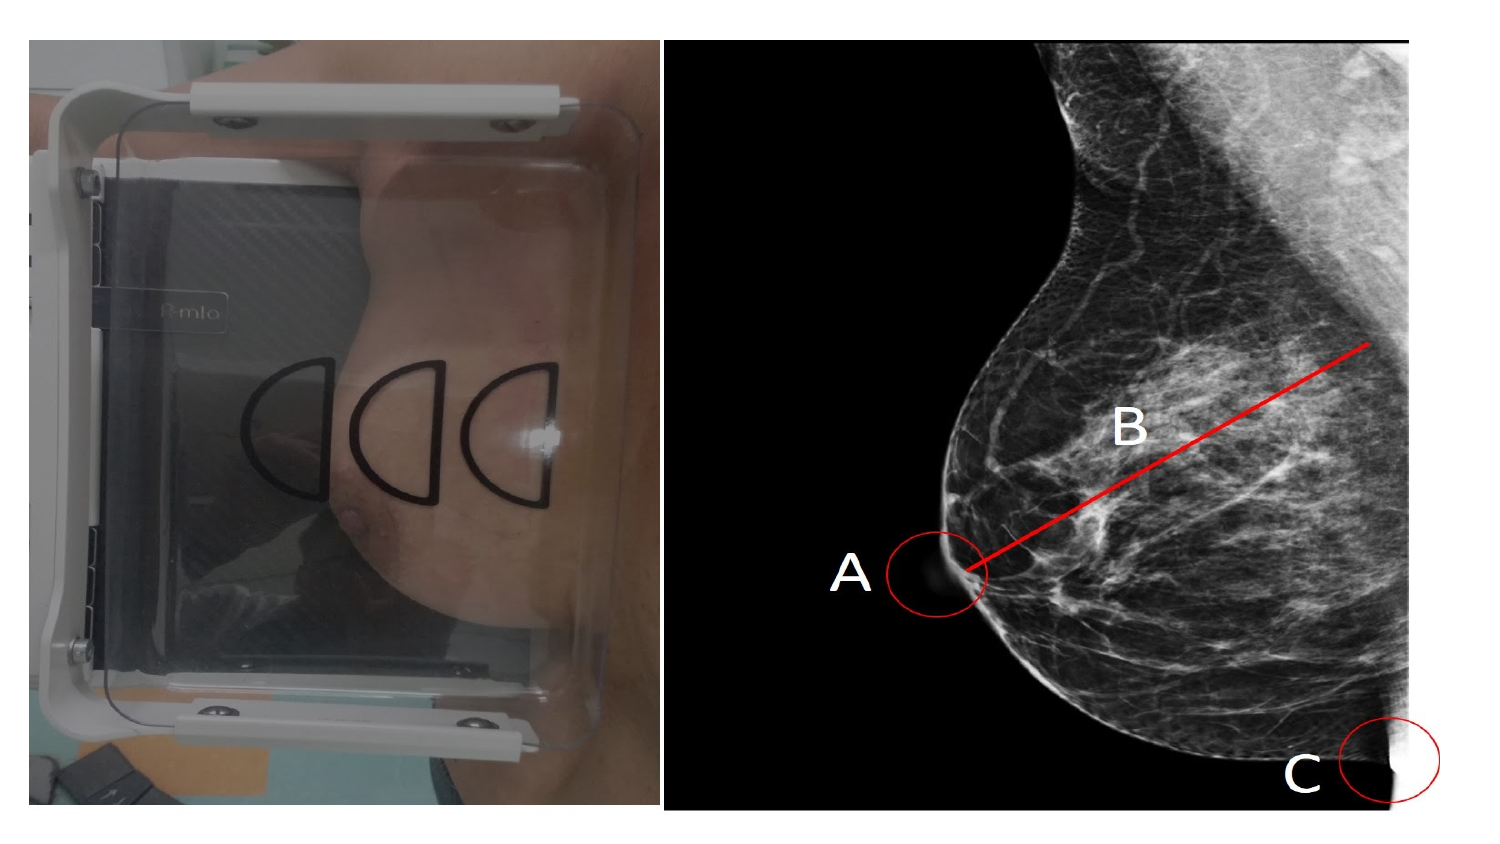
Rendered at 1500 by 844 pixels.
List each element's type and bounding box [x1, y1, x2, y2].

picture [29, 40, 1440, 844]
